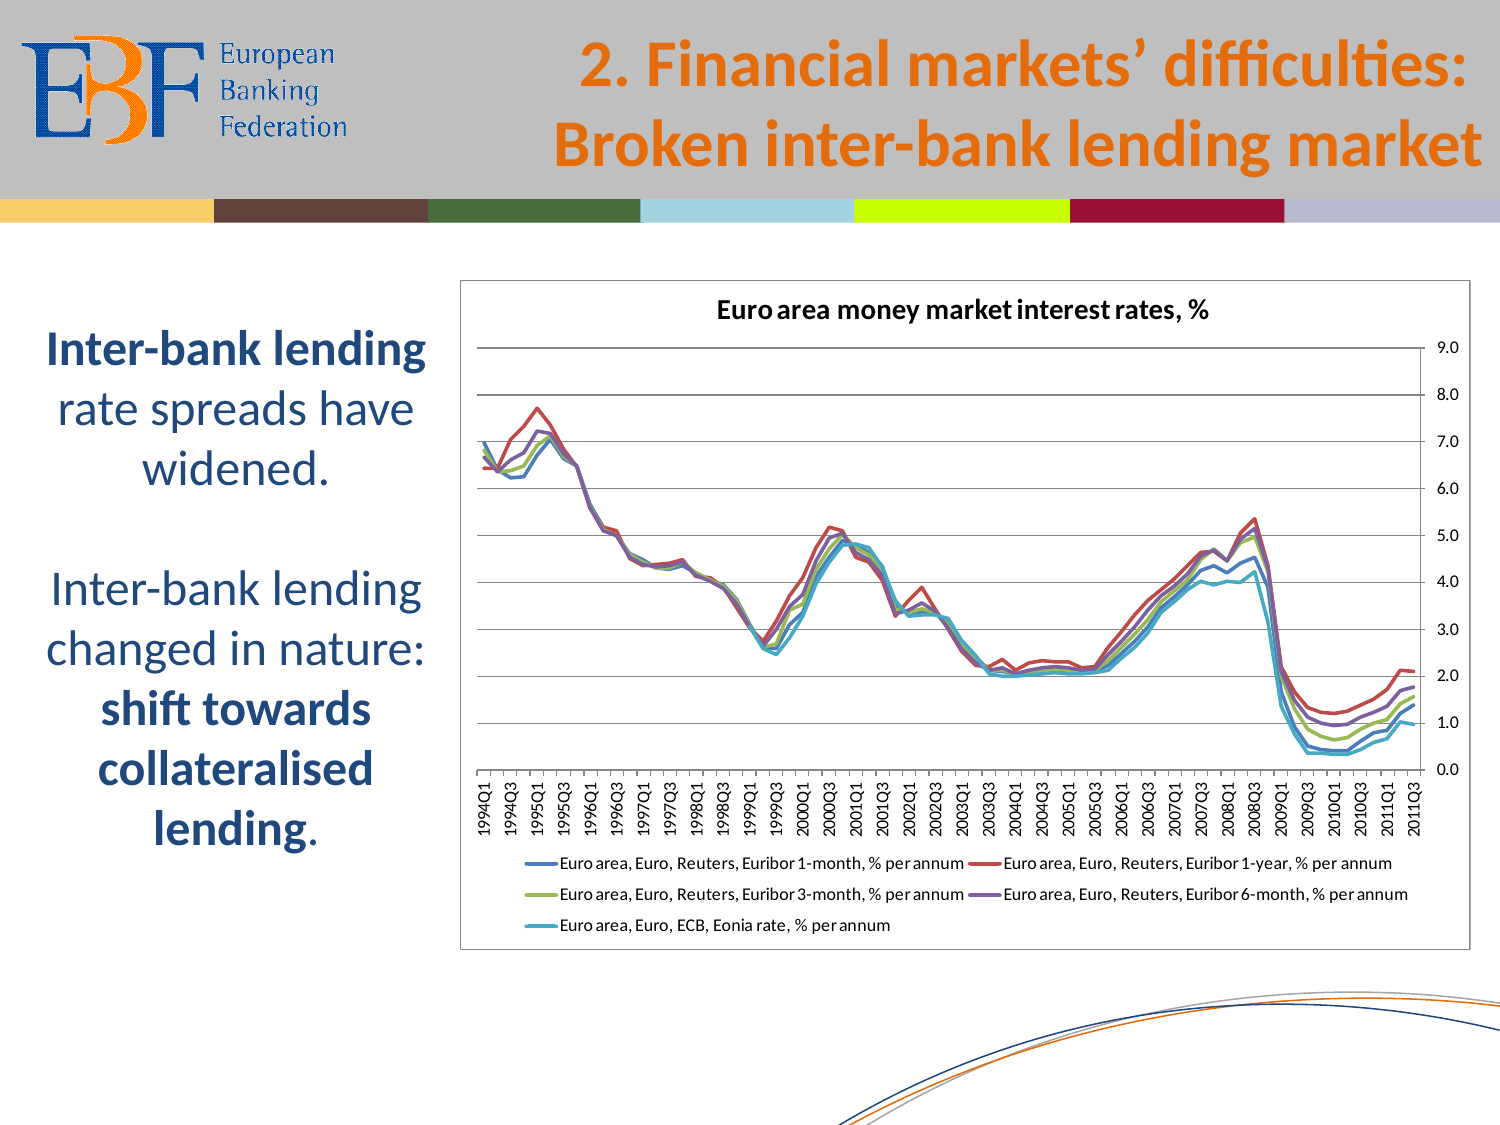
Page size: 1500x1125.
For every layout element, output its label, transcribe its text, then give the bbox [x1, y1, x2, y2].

picture [11, 11, 352, 157]
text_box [827, 958, 1500, 1091]
text_box Inter-bank lending rate spreads have widened. Inter-bank lending changed in nature: shift towards collateralised lending. [29, 307, 443, 863]
text_box 2. Financial markets’ difficulties: Broken inter-bank lending market [0, 0, 1500, 198]
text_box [0, 198, 1500, 223]
picture [458, 278, 1471, 950]
